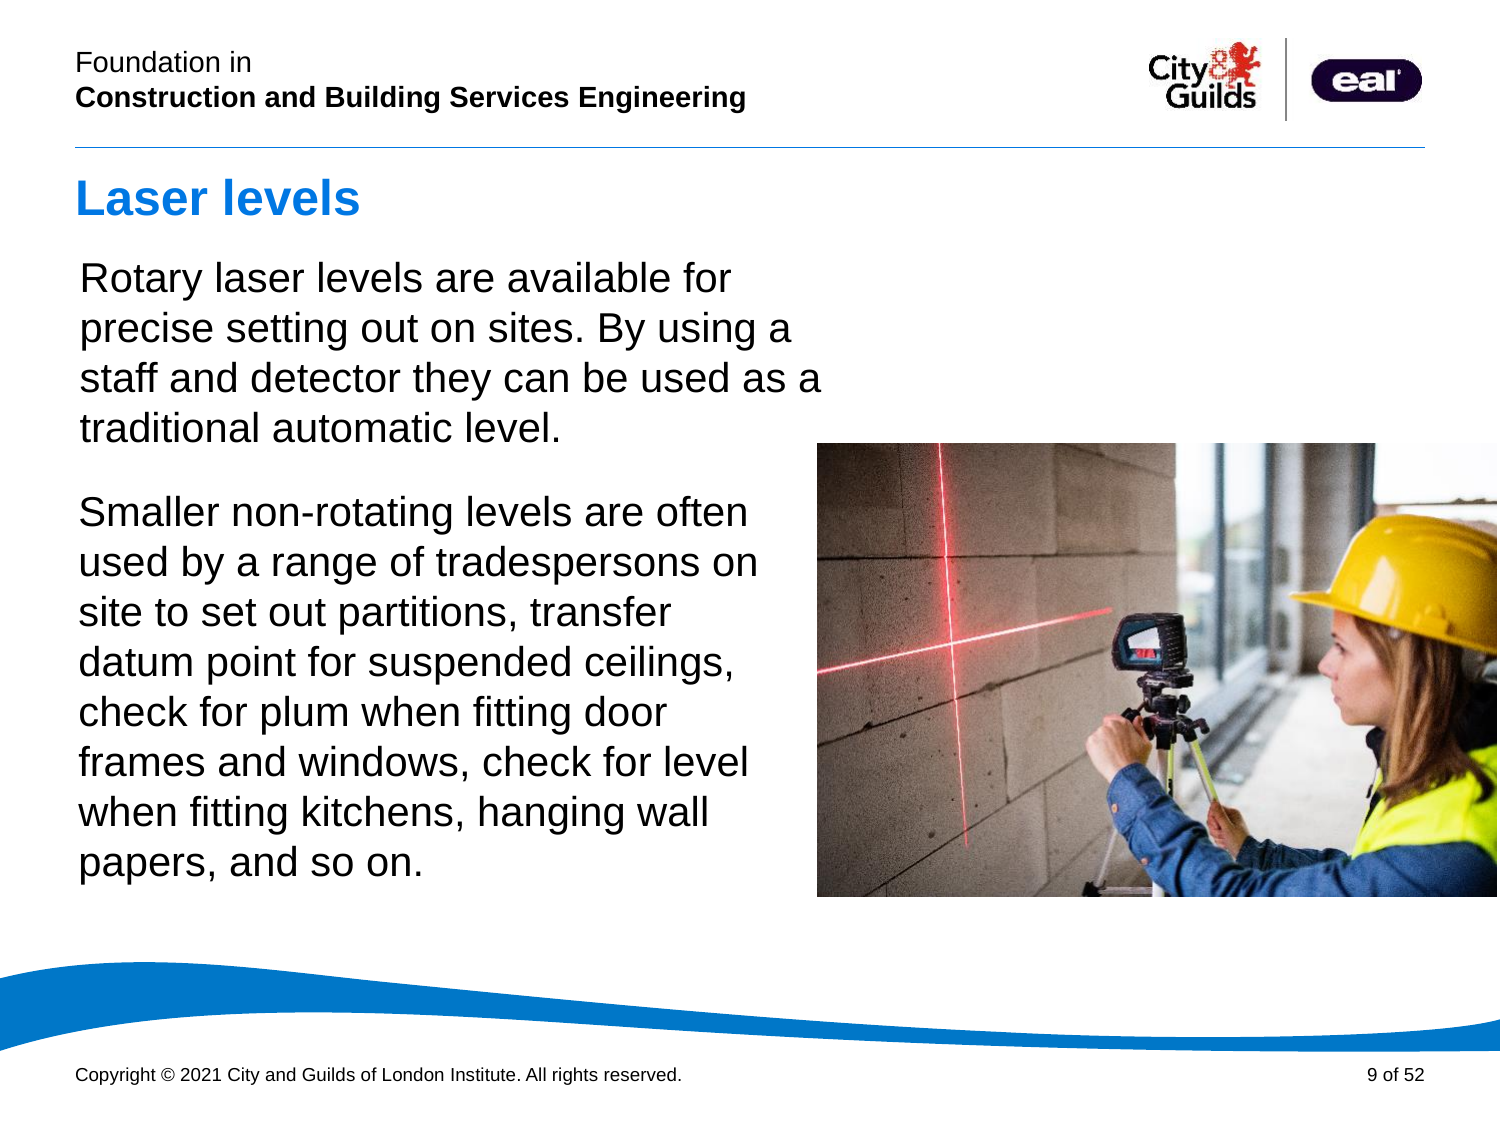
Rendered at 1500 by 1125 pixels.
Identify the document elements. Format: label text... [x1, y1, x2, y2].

picture [1149, 38, 1422, 121]
text_box Smaller non-rotating levels are often used by a range of tradespersons on site to set out partitions, transfer datum point for suspended ceilings, check for plum when fitting door frames and windows, check for level when fitting kitchens, hanging wall papers, and so on. [63, 477, 812, 893]
picture [817, 443, 1498, 897]
text_box Rotary laser levels are available for precise setting out on sites. By using a staff and detector they can be used as a traditional automatic level. [64, 243, 872, 459]
title Laser levels [74, 165, 1426, 229]
